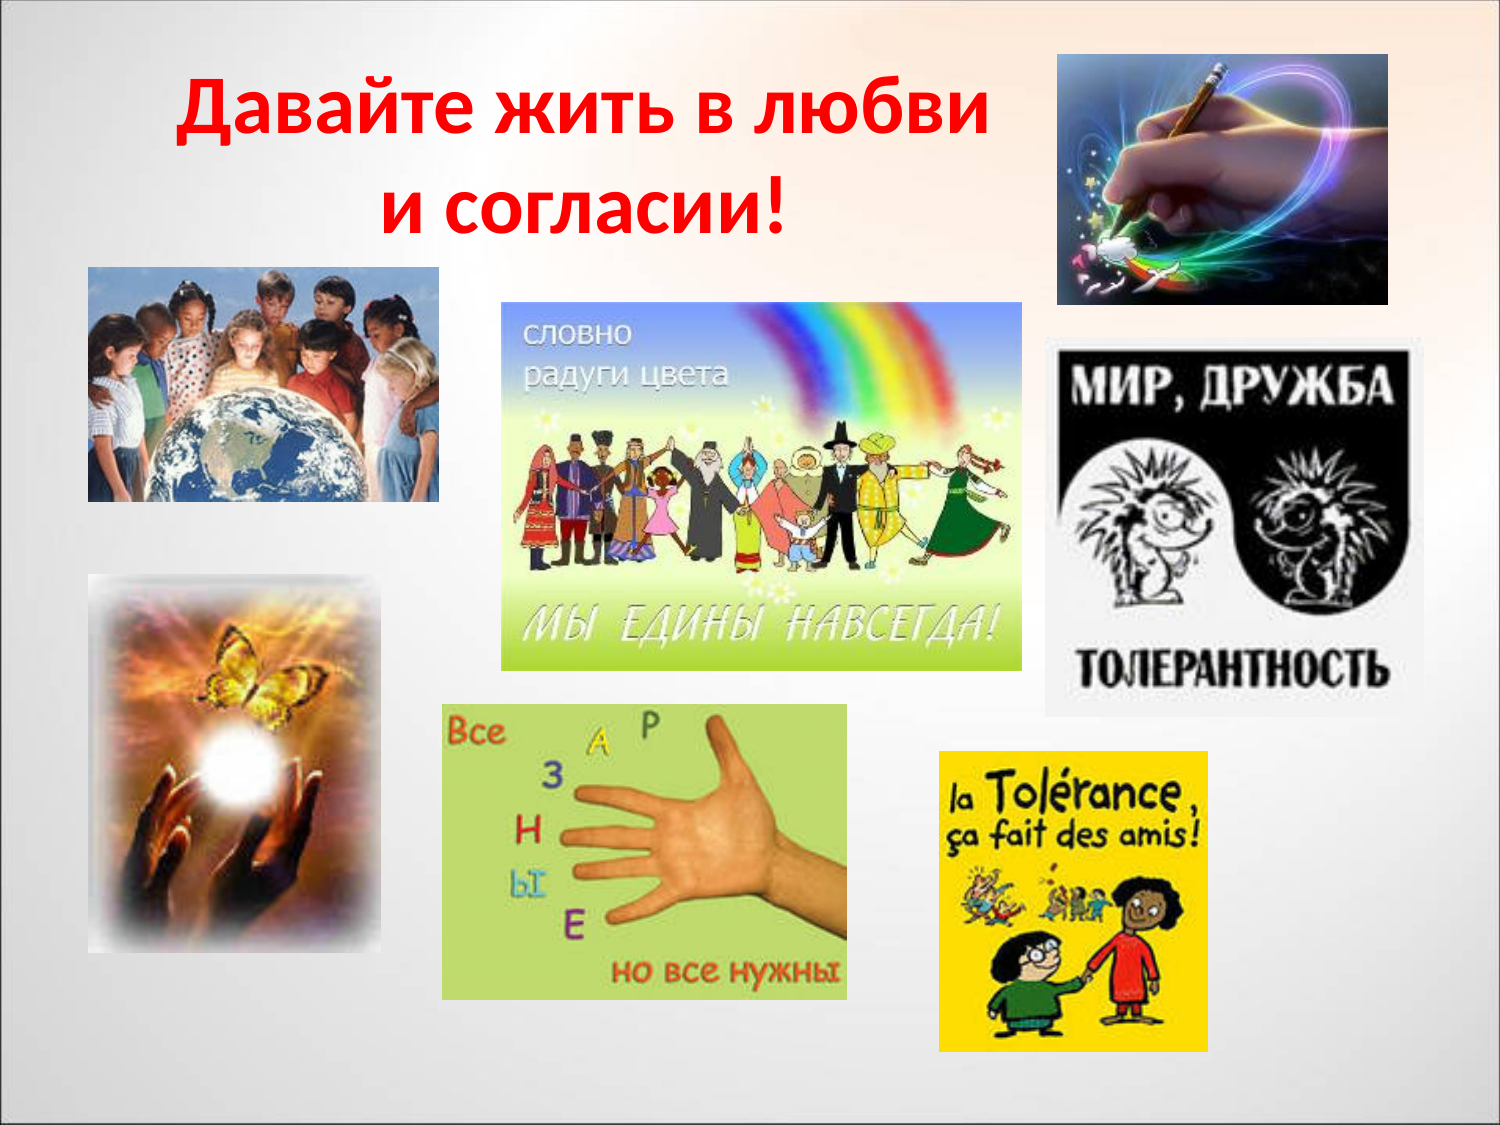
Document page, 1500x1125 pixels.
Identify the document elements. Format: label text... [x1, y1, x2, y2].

picture [0, 0, 1500, 1125]
text_box Давайте жить в любви и согласии! [135, 42, 1034, 258]
